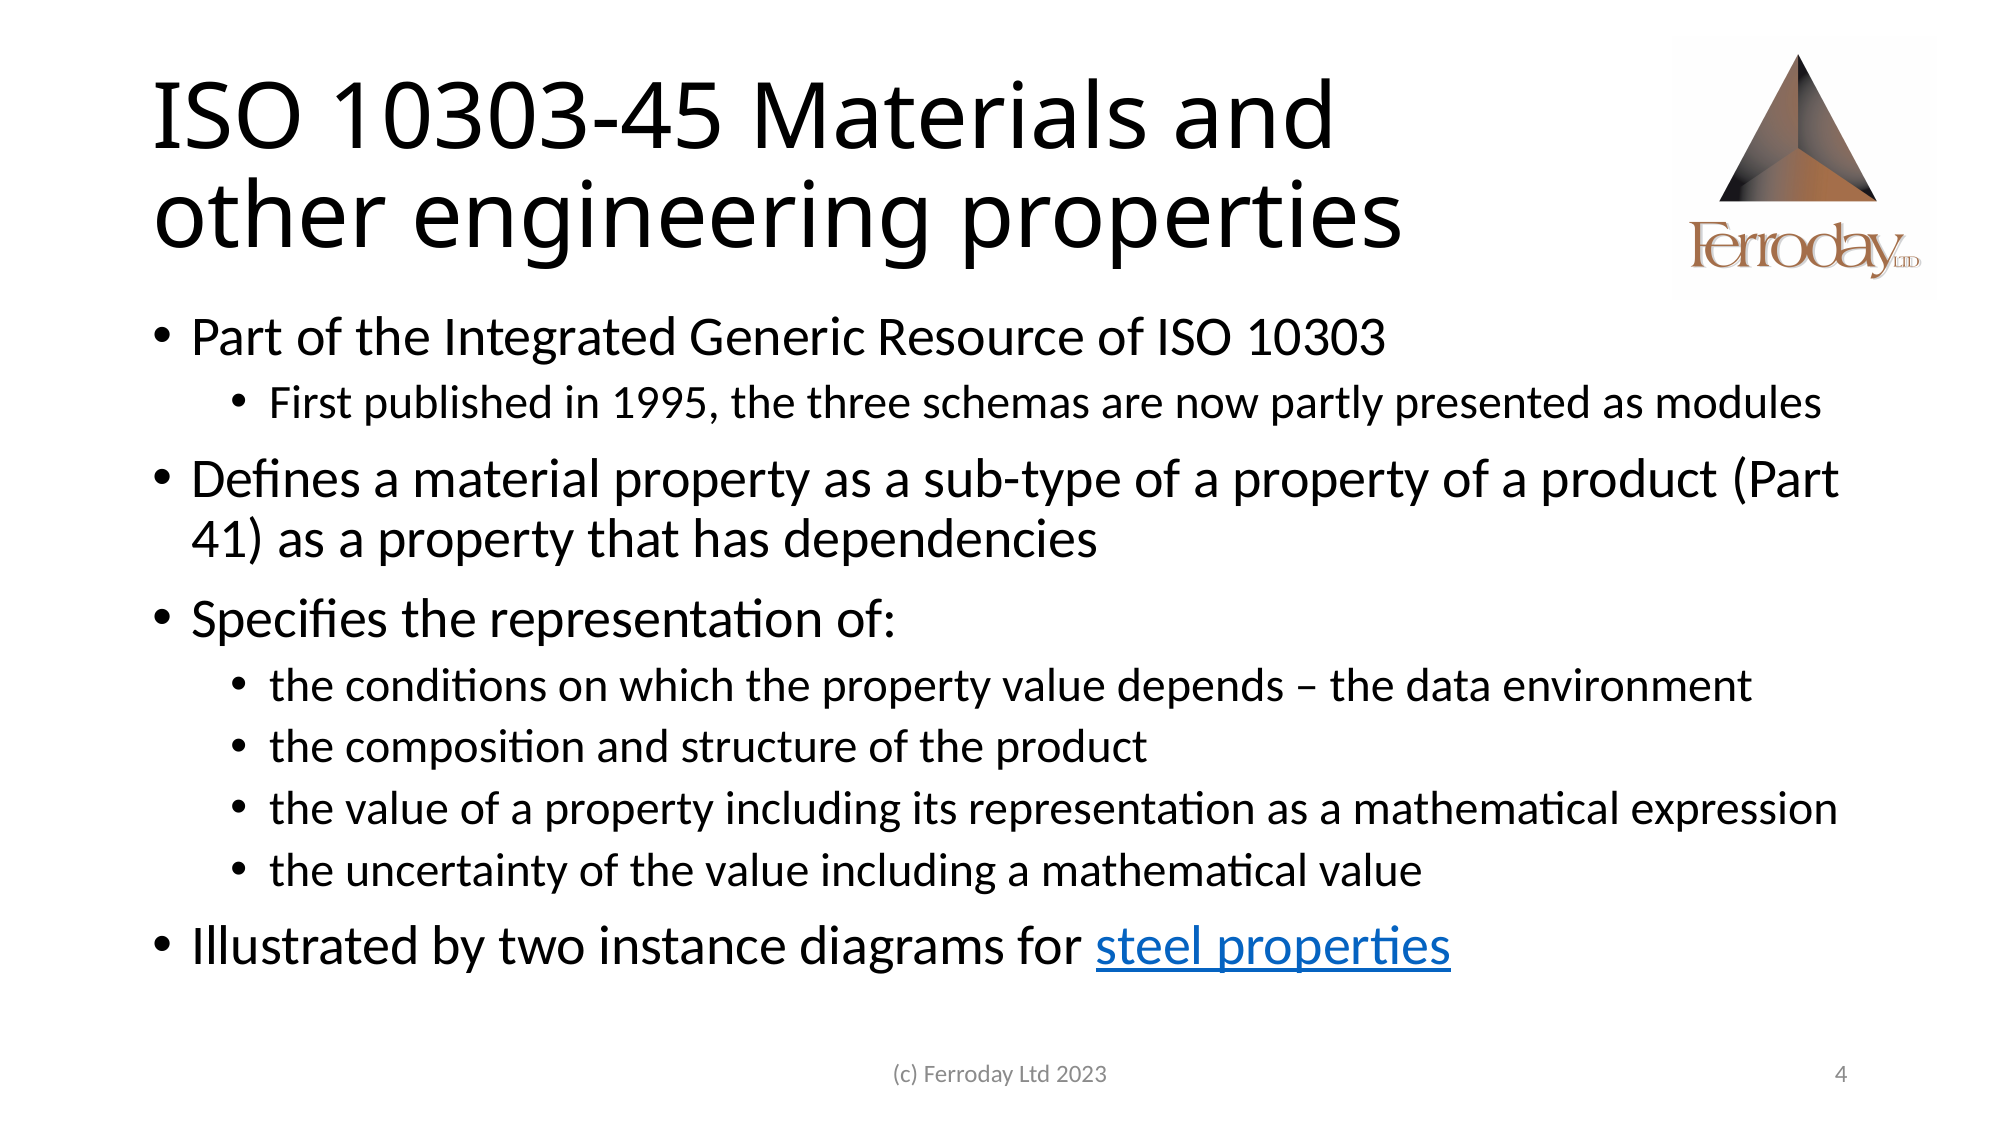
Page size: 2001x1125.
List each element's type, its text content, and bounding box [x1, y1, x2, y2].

title ISO 10303-45 Materials and other engineering properties [137, 59, 1595, 278]
slide_number 4 [1412, 1042, 1863, 1103]
list Part of the Integrated Generic Resource of ISO 10303 First published in 1995, the three schemas are now partly presented as modules Defines a material property as a sub-type of a property of a product (Part 41) as a property that has dependencies Specifies the representation of: the conditions on which the property value depends – the data environment the composition and structure of the product the value of a property including its representation as a mathematical expression the uncertainty of the value including a mathematical value Illustrated by two instance diagrams for steel properties [137, 299, 1863, 1014]
picture [1672, 36, 1937, 300]
footer (c) Ferroday Ltd 2023 [662, 1042, 1338, 1103]
